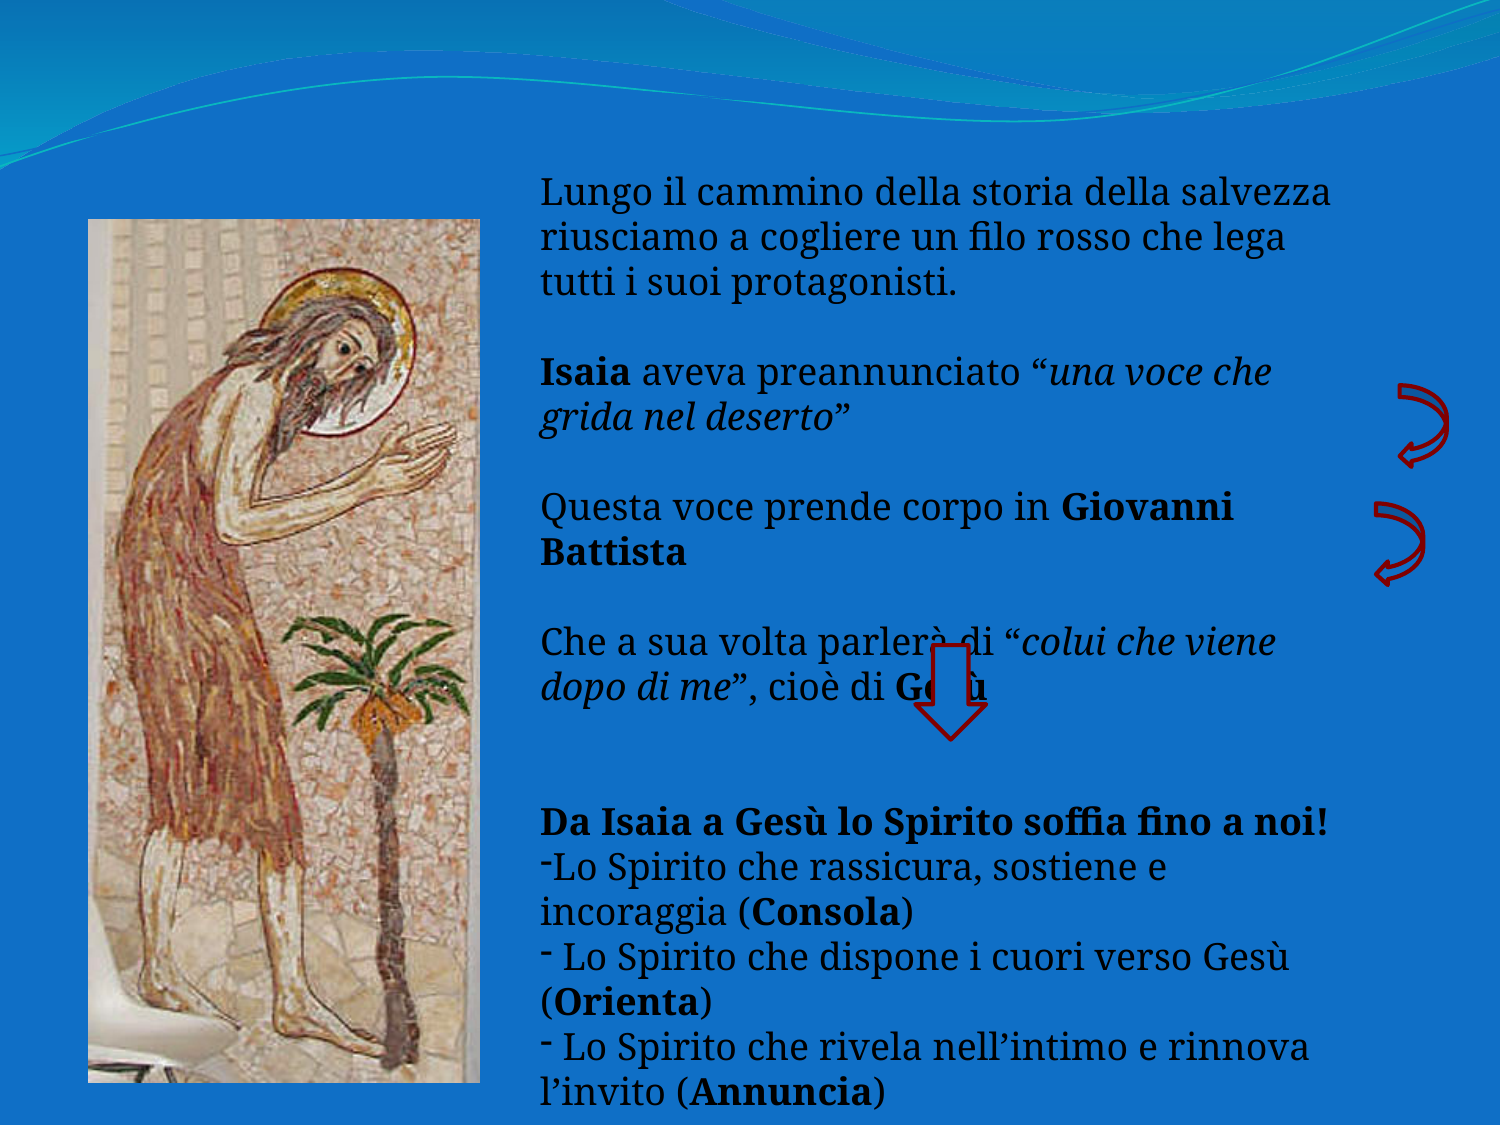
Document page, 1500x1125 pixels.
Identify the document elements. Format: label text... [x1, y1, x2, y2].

picture [88, 219, 480, 1083]
text_box [1397, 383, 1449, 469]
text_box Lungo il cammino della storia della salvezza riusciamo a cogliere un filo rosso che lega tutti i suoi protagonisti. Isaia aveva preannunciato “una voce che grida nel deserto” Questa voce prende corpo in Giovanni Battista Che a sua volta parlerà di “colui che viene dopo di me”, cioè di Gesù Da Isaia a Gesù lo Spirito soffia fino a noi! Lo Spirito che rassicura, sostiene e incoraggia (Consola) Lo Spirito che dispone i cuori verso Gesù (Orienta) Lo Spirito che rivela nell’intimo e rinnova l’invito (Annuncia) [525, 160, 1376, 1121]
text_box [1373, 501, 1426, 587]
text_box [913, 643, 989, 742]
